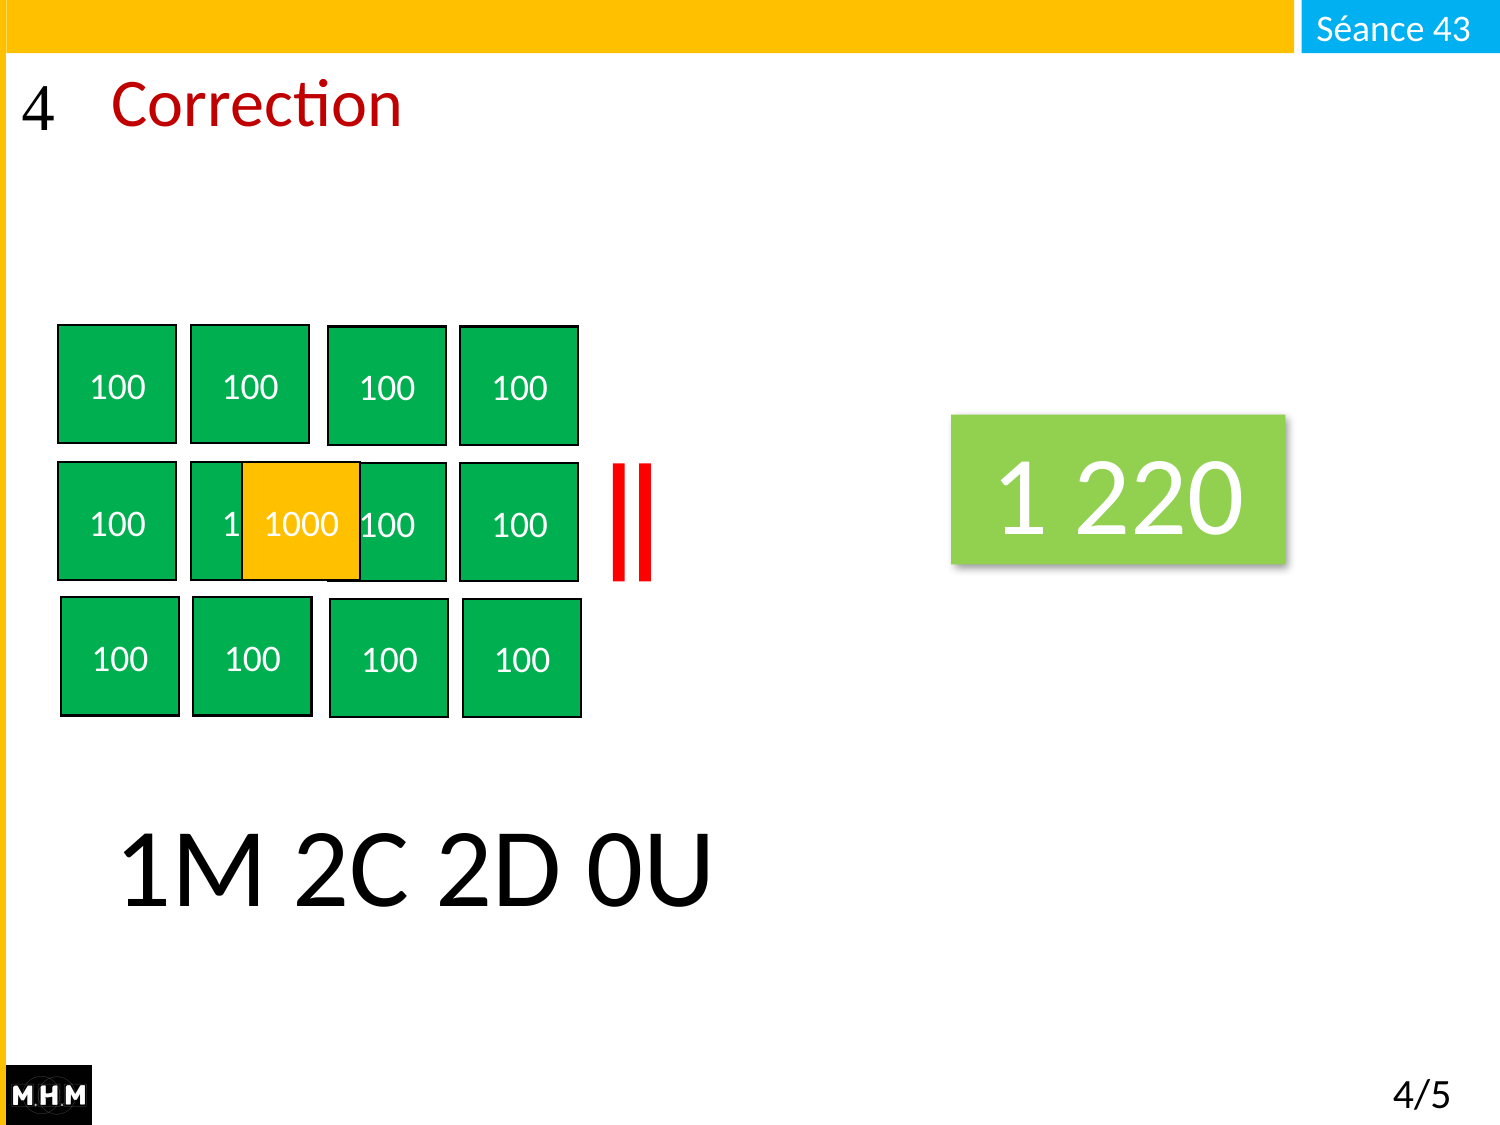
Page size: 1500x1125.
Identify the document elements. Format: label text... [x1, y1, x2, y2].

text_box 1M 2C 2D 0U [99, 786, 804, 937]
text_box 100 [459, 325, 579, 446]
picture [6, 1065, 92, 1125]
title Correction [96, 60, 1391, 150]
text_box [612, 462, 626, 582]
text_box 100 [192, 596, 313, 717]
text_box [638, 462, 652, 582]
text_box 100 [327, 462, 447, 582]
text_box 100 [329, 598, 449, 718]
list 4/5 [1344, 1064, 1500, 1125]
text_box 1000 [241, 461, 361, 581]
text_box 100 [327, 325, 447, 446]
text_box 100 [459, 462, 579, 582]
text_box 100 [190, 324, 310, 444]
text_box 100 [57, 461, 177, 581]
text_box 1 220 [951, 414, 1286, 565]
text_box 100 [57, 324, 177, 444]
text_box 100 [190, 461, 241, 581]
text_box 100 [462, 598, 582, 718]
text_box 100 [60, 596, 180, 717]
